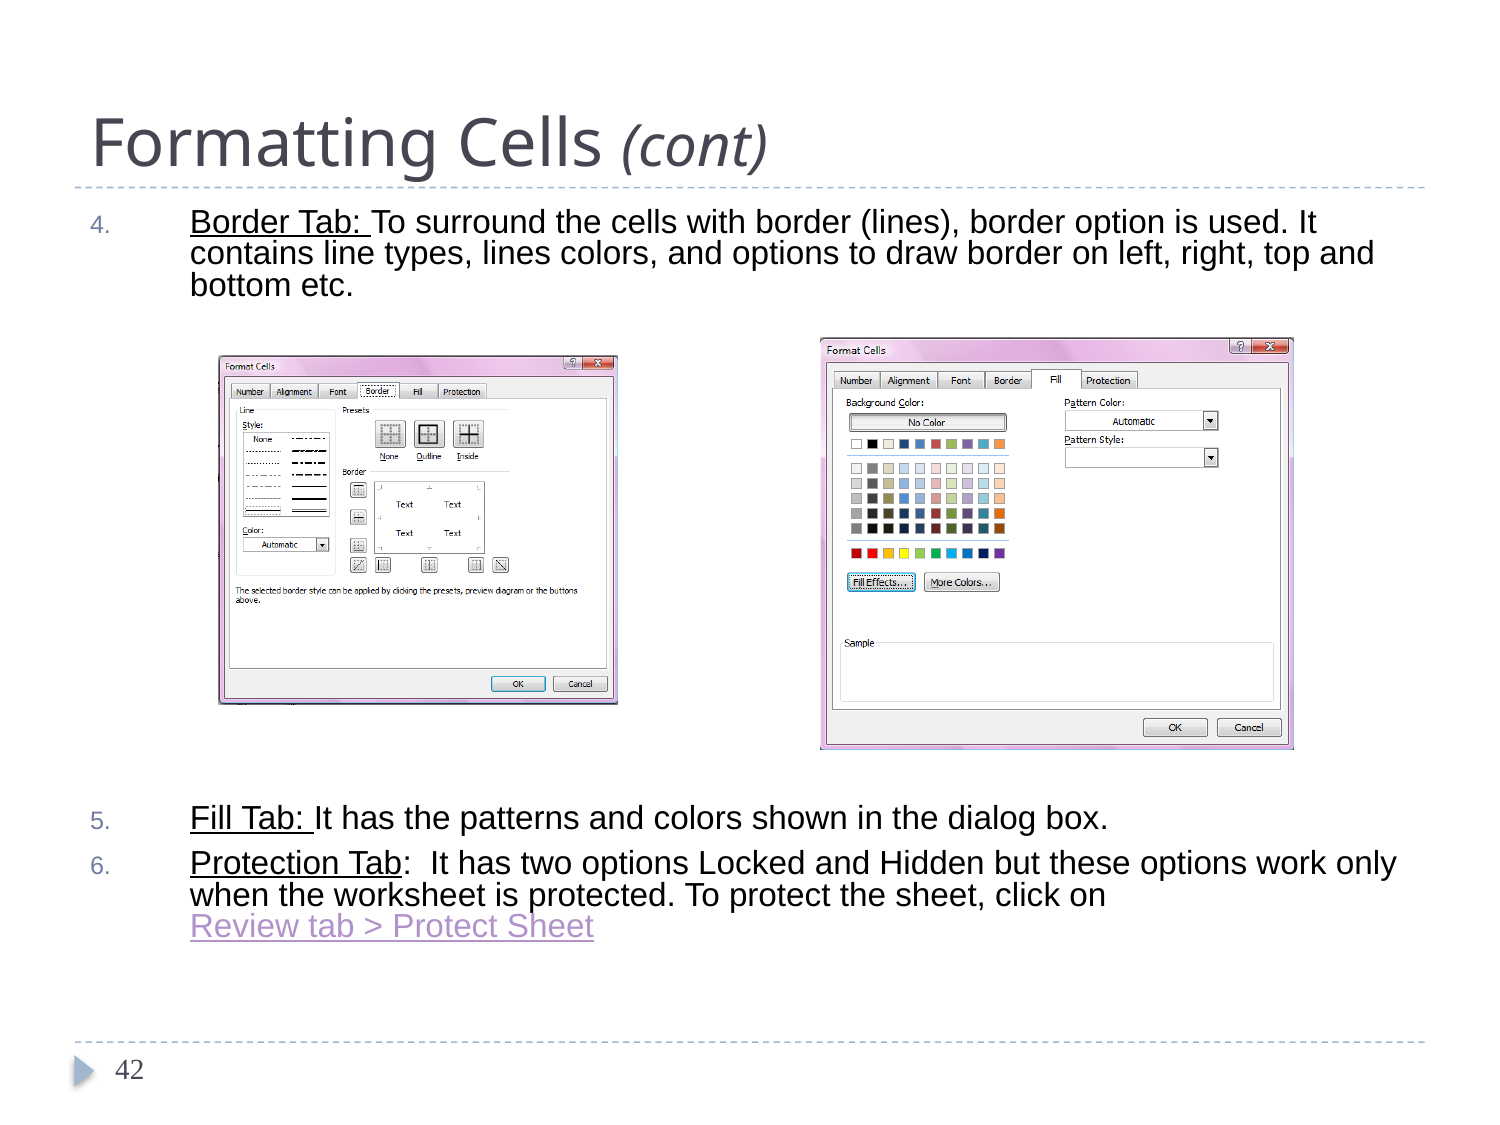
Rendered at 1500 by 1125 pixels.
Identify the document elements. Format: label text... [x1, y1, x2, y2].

picture [820, 337, 1295, 751]
slide_number 42 [100, 1042, 426, 1103]
list Border Tab: To surround the cells with border (lines), border option is used. It contains line types, lines colors, and options to draw border on left, right, top and bottom etc. Fill Tab: It has the patterns and colors shown in the dialog box. Protection Tab: It has two options Locked and Hidden but these options work only when the worksheet is protected. To protect the sheet, click on Review tab > Protect Sheet [74, 199, 1426, 1011]
title Formatting Cells (cont) [74, 24, 1426, 188]
picture [218, 355, 619, 705]
